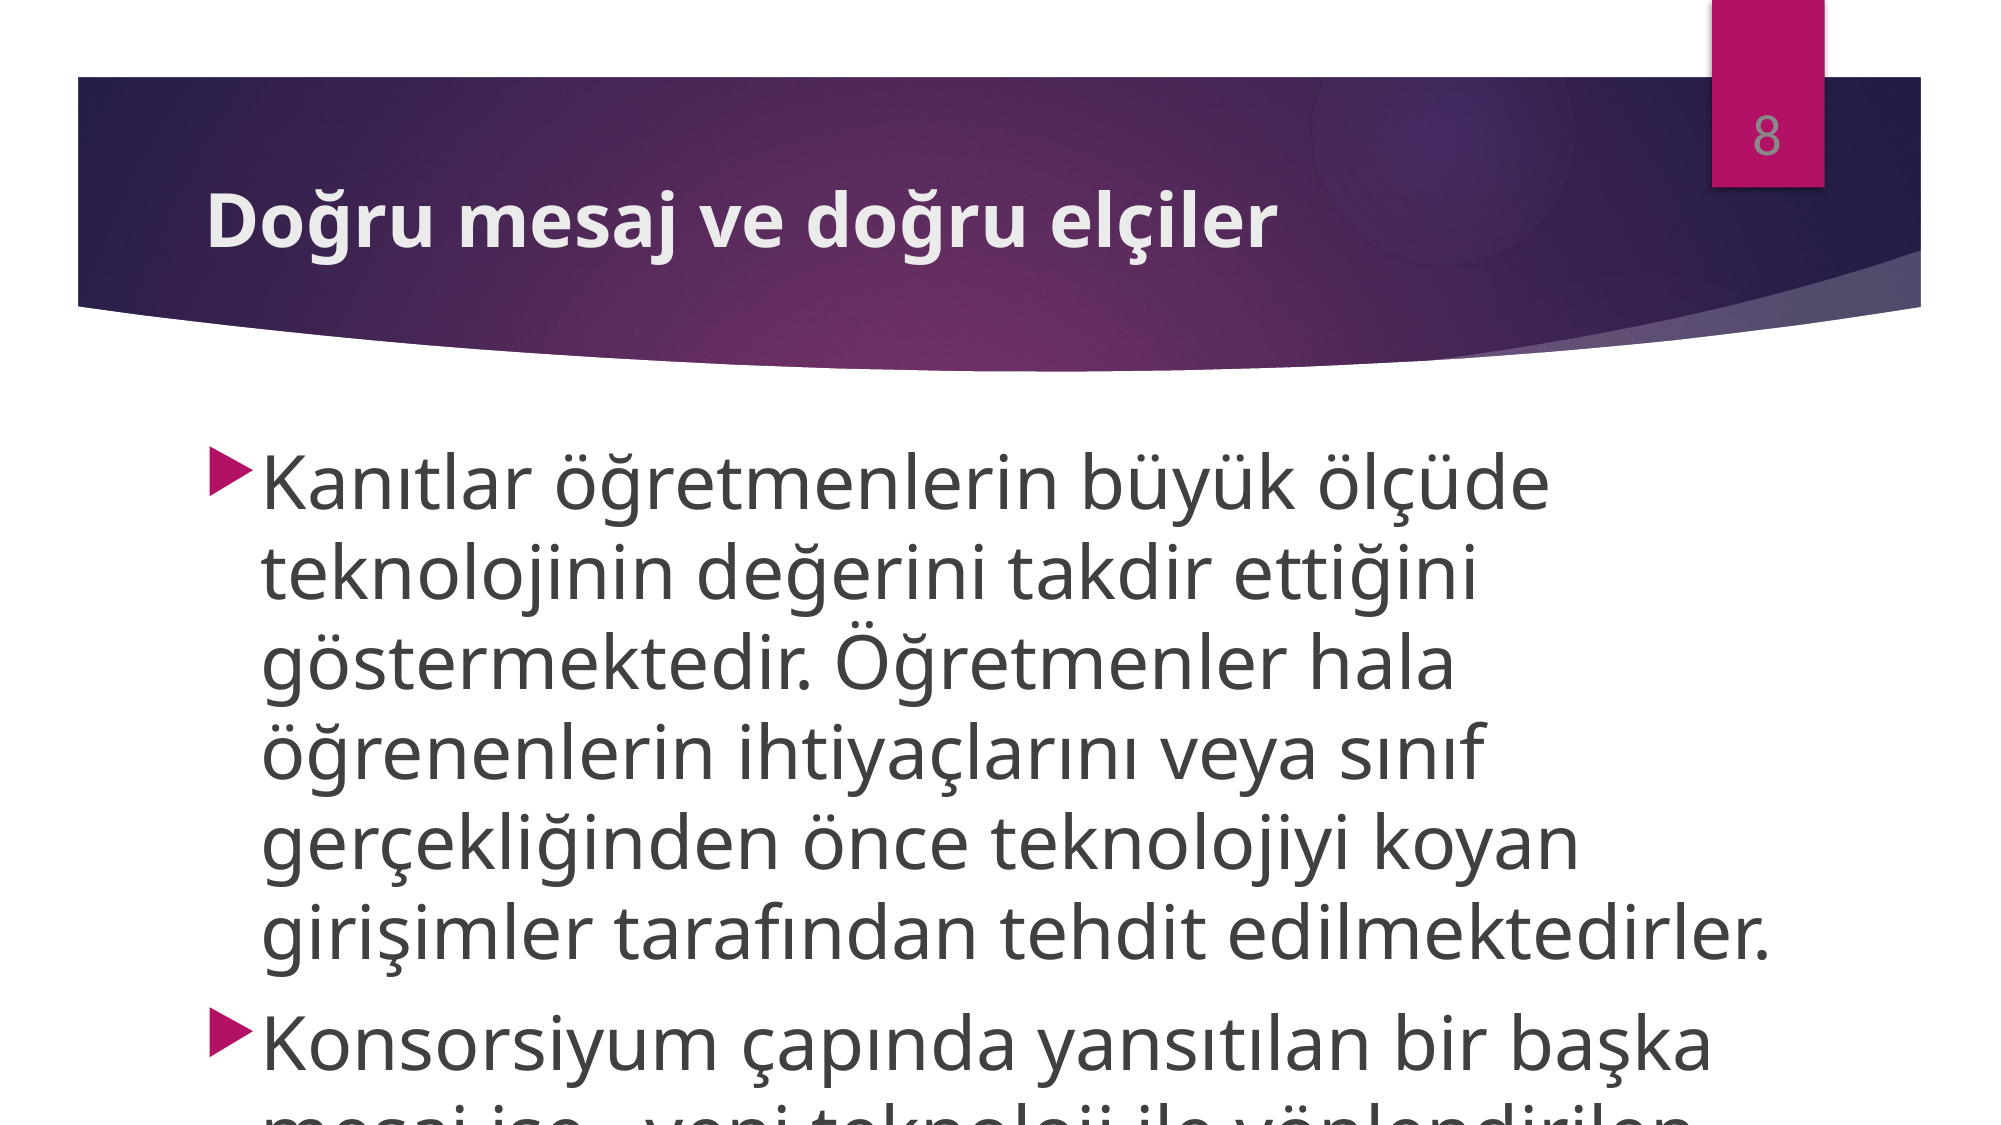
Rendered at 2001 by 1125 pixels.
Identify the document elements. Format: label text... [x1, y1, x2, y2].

title Doğru mesaj ve doğru elçiler [189, 159, 1627, 276]
list Kanıtlar öğretmenlerin büyük ölçüde teknolojinin değerini takdir ettiğini göstermektedir. Öğretmenler hala öğrenenlerin ihtiyaçlarını veya sınıf gerçekliğinden önce teknolojiyi koyan girişimler tarafından tehdit edilmektedirler. Konsorsiyum çapında yansıtılan bir başka mesaj ise , yeni teknoloji ile yönlendirilen radikal yeniliğin, ana akım olmadığıdır. [189, 427, 1873, 988]
slide_number 8 [1698, 48, 1836, 175]
